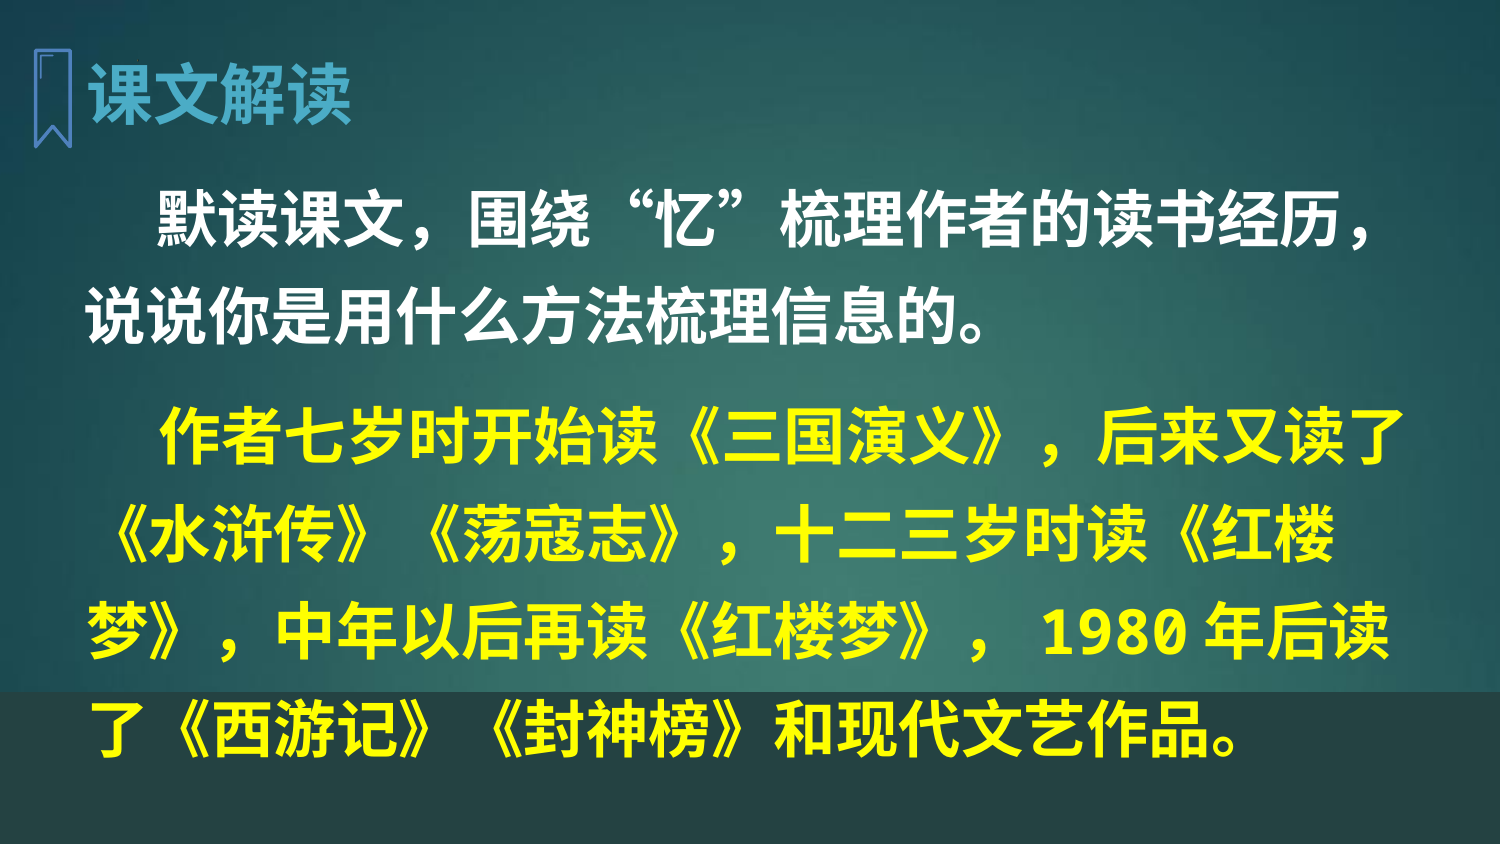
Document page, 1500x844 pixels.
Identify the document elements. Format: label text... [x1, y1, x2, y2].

picture [0, 0, 1500, 844]
text_box 作者七岁时开始读《三国演义》，后来又读了《水浒传》《荡寇志》，十二三岁时读《红楼梦》，中年以后再读《红楼梦》，1980年后读了《西游记》《封神榜》和现代文艺作品。 [71, 367, 1459, 772]
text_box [33, 45, 377, 149]
text_box 默读课文，围绕“忆”梳理作者的读书经历，说说你是用什么方法梳理信息的。 [71, 152, 1425, 358]
